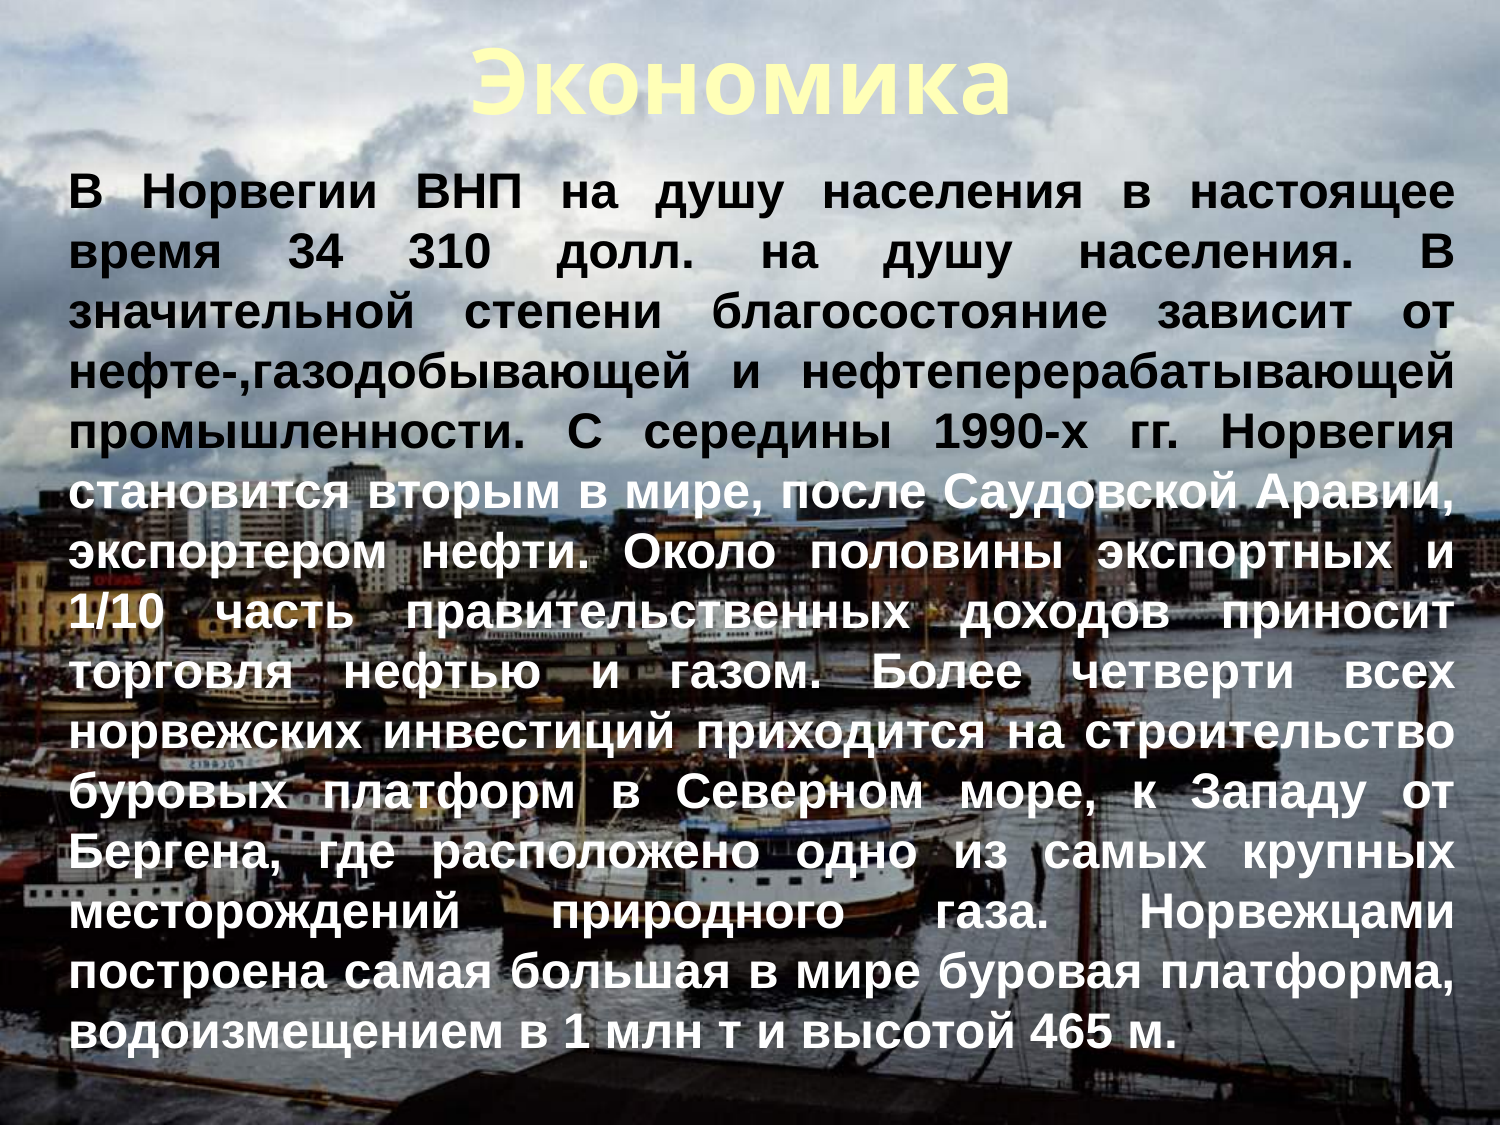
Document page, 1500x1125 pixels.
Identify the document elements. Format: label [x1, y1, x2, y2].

list [0, 0, 1500, 1125]
